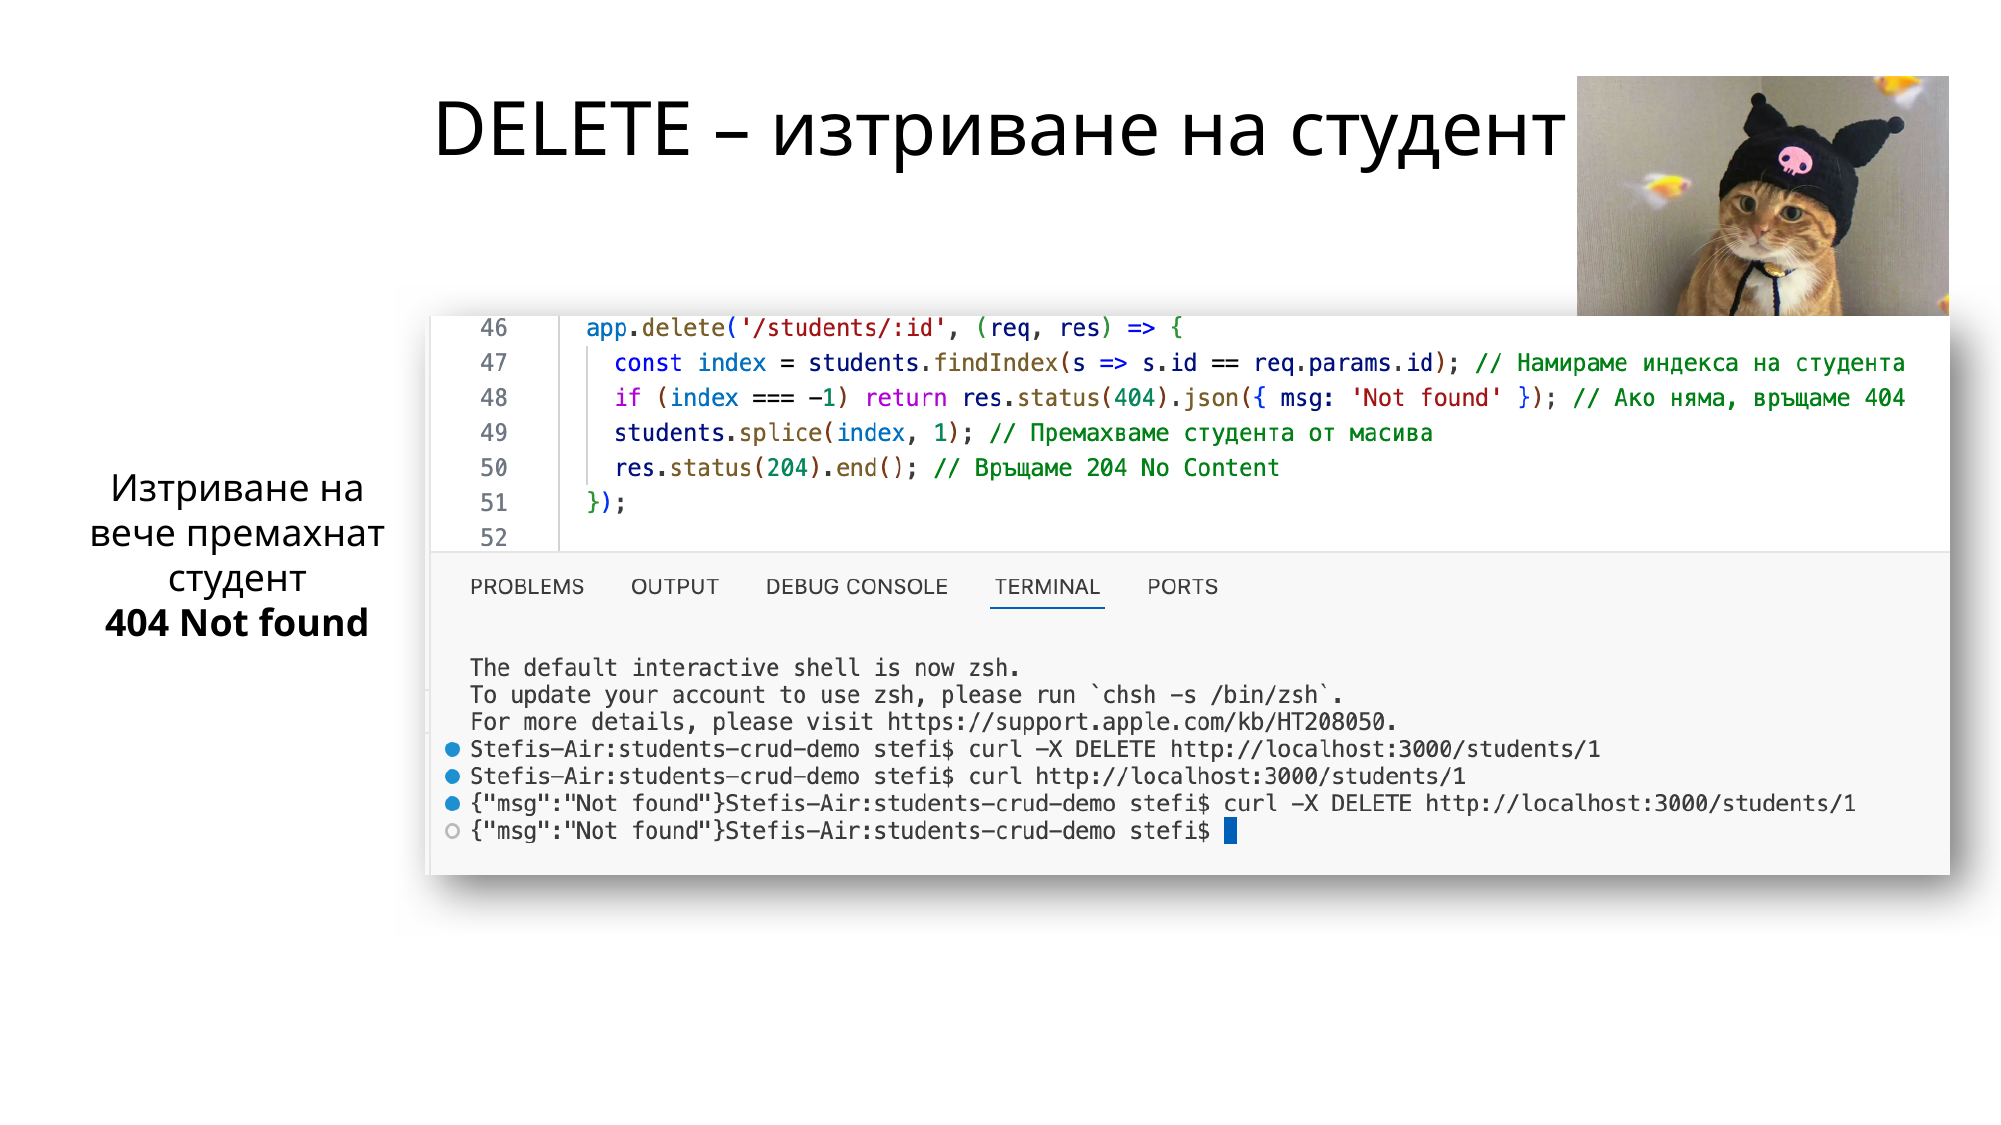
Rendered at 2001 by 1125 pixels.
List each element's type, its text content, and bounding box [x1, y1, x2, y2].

text_box Изтриване на вече премахнат студент 404 Not found [52, 457, 406, 697]
picture [424, 76, 1950, 876]
title DELETE – изтриване на студент [135, 44, 1865, 179]
